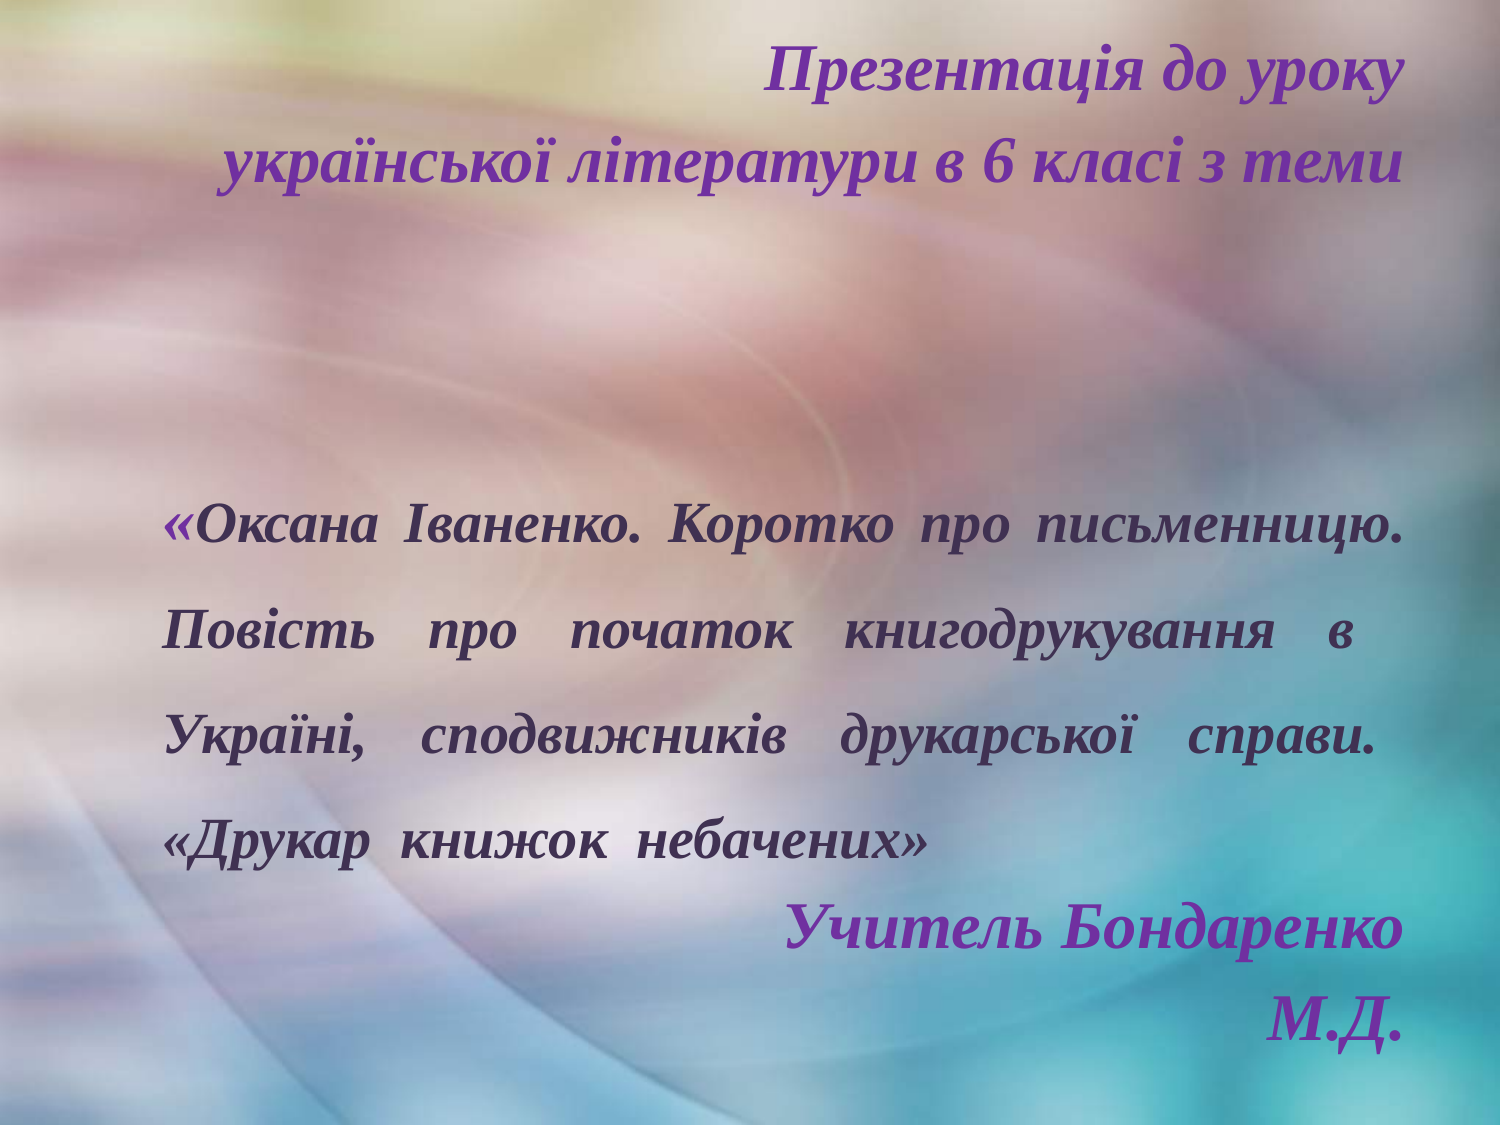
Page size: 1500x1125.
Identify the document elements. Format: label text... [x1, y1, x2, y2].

text_box Презентація до уроку української літератури в 6 класі з теми «Оксана Іваненко. Коротко про письменницю. Повість про початок книгодрукування в Україні, сподвижників друкарської справи. «Друкар книжок небачених» Учитель Бондаренко М.Д. [121, 288, 1447, 778]
picture [0, 0, 1500, 1125]
